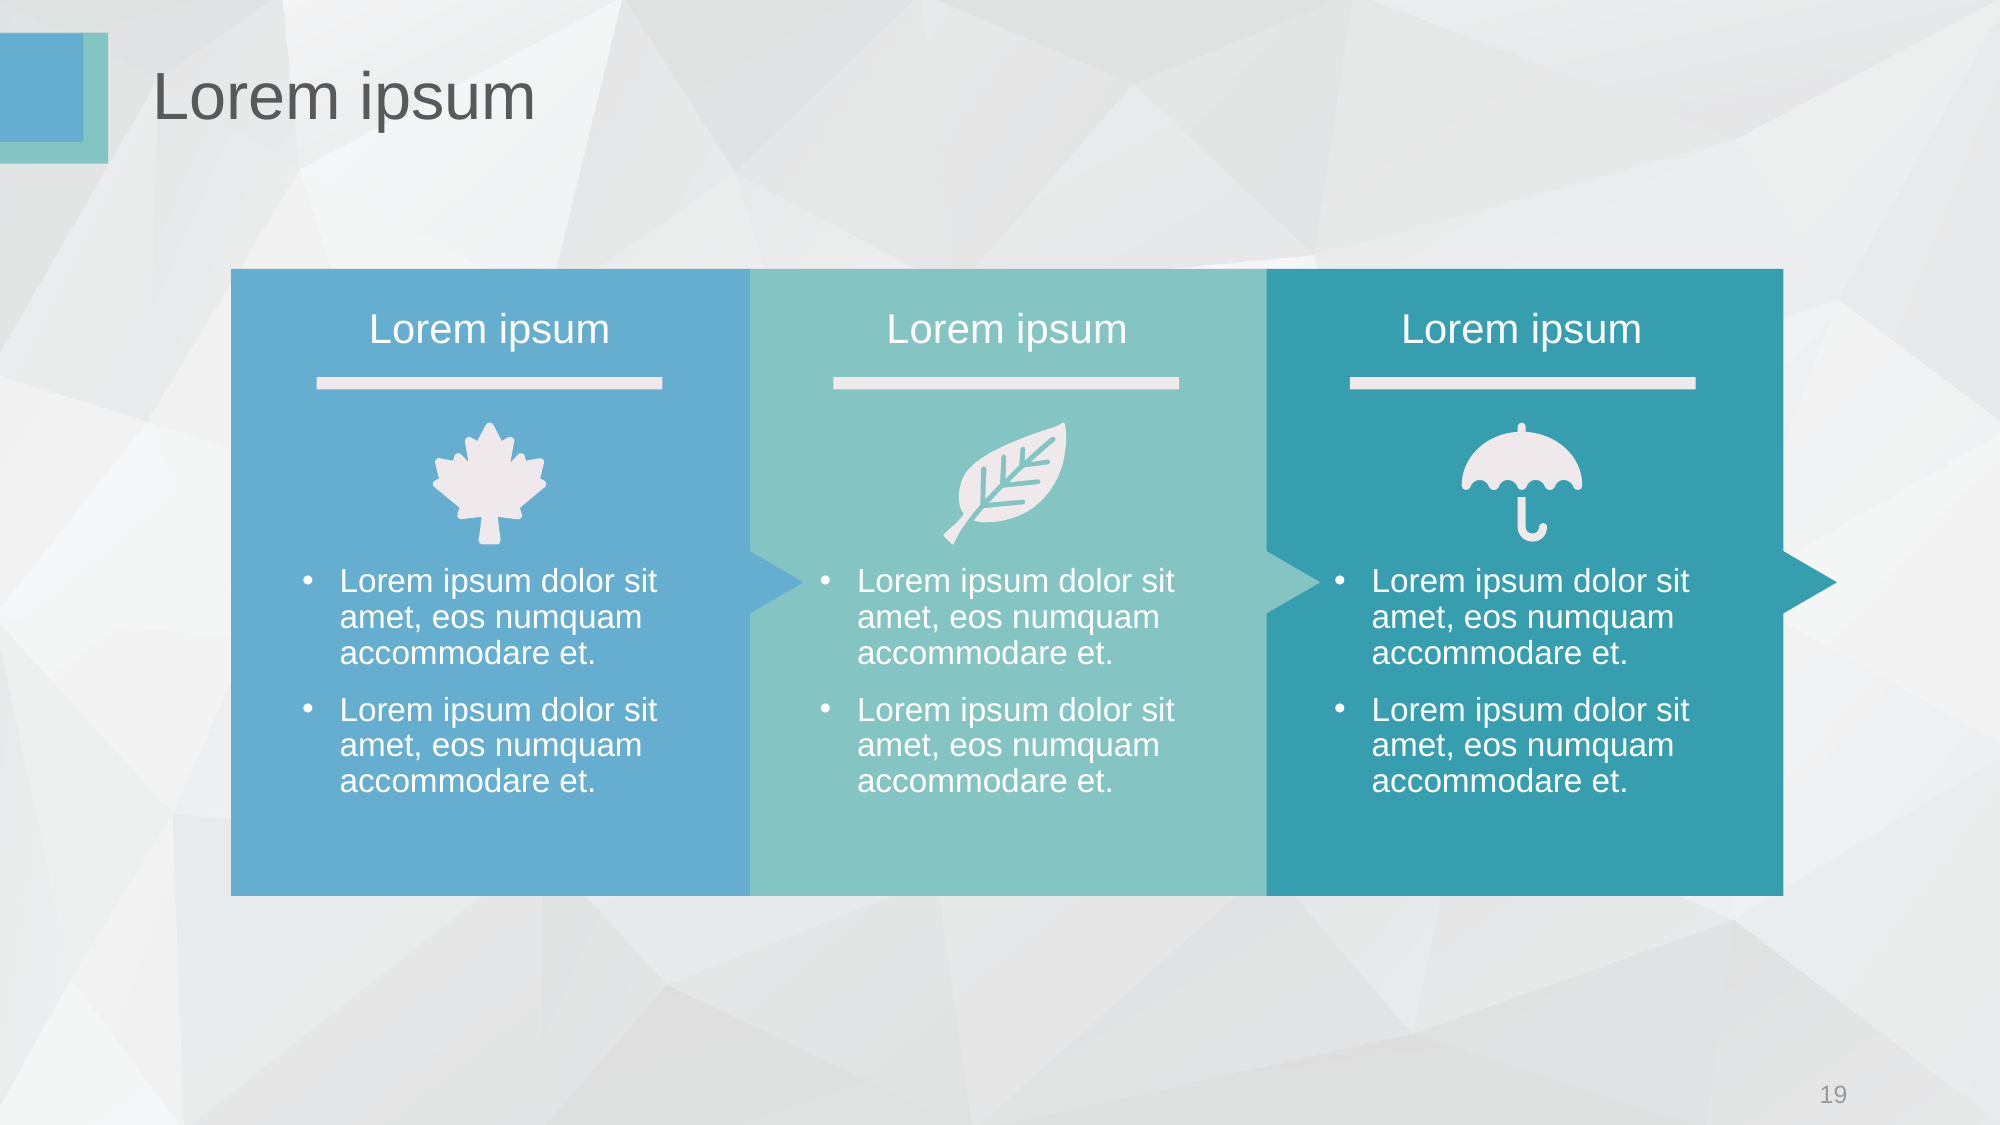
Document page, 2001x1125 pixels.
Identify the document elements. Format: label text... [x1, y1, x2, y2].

title Lorem ipsum [137, 59, 1863, 136]
list Lorem ipsum dolor sit amet, eos numquam accommodare et. Lorem ipsum dolor sit amet, eos numquam accommodare et. [804, 556, 1210, 865]
list Lorem ipsum [777, 285, 1238, 376]
picture [0, 0, 2000, 1125]
list Lorem ipsum [259, 285, 720, 376]
list Lorem ipsum dolor sit amet, eos numquam accommodare et. Lorem ipsum dolor sit amet, eos numquam accommodare et. [287, 556, 693, 865]
slide_number 19 [1412, 1063, 1863, 1124]
list Lorem ipsum [1291, 285, 1752, 376]
list Lorem ipsum dolor sit amet, eos numquam accommodare et. Lorem ipsum dolor sit amet, eos numquam accommodare et. [1319, 556, 1725, 865]
